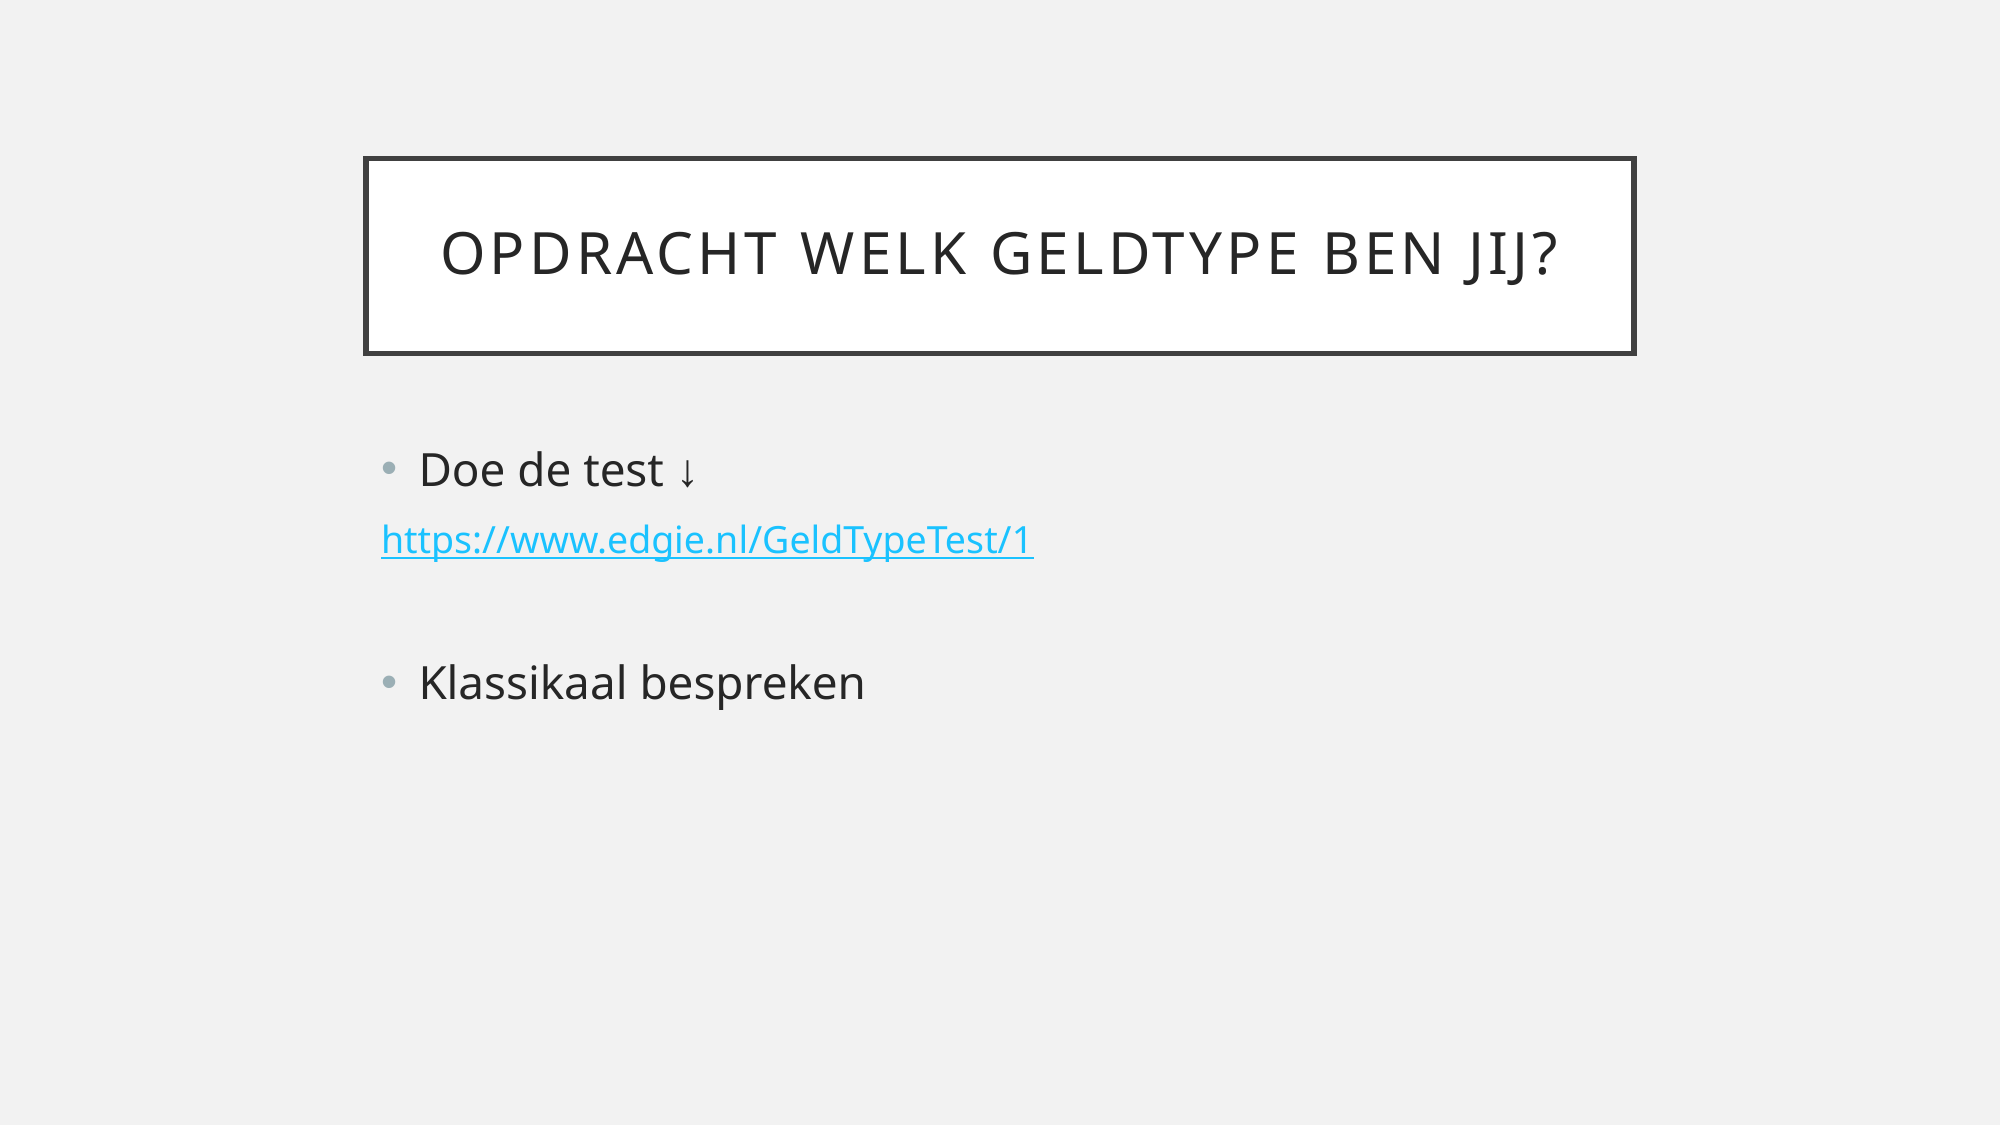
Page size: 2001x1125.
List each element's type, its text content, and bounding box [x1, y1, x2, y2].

title Opdracht Welk geldtype ben jij? [363, 156, 1637, 356]
list Doe de test ↓ https://www.edgie.nl/GeldTypeTest/1 Klassikaal bespreken [366, 432, 1634, 942]
